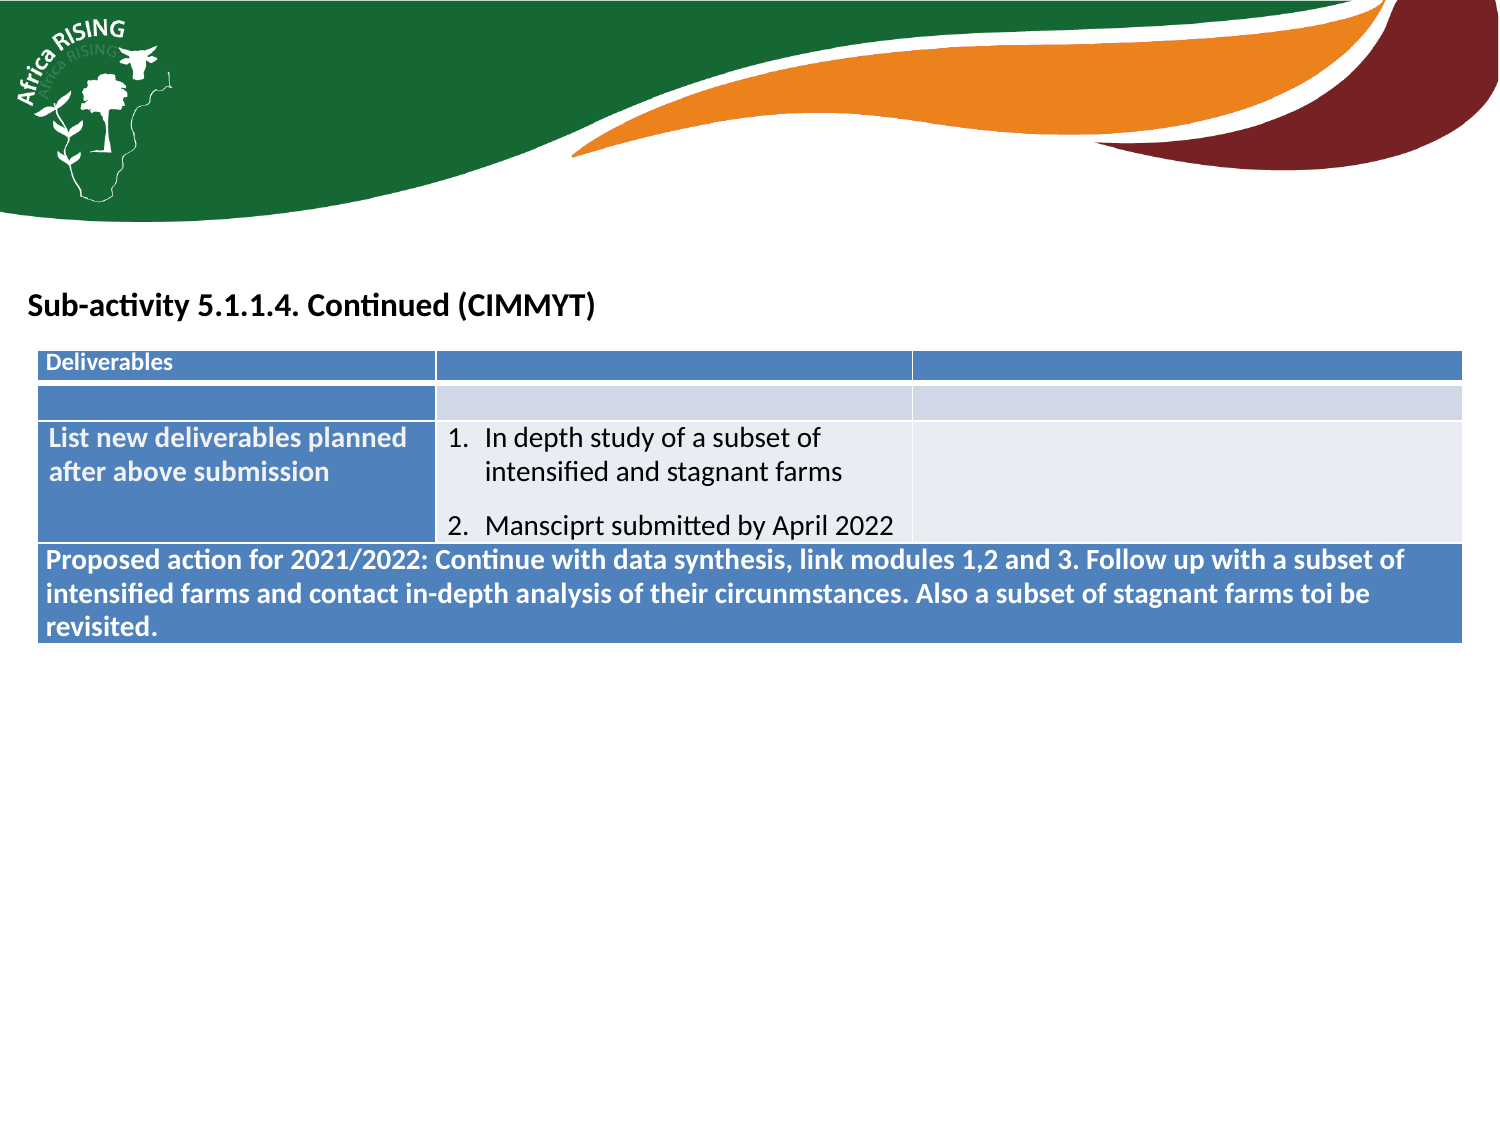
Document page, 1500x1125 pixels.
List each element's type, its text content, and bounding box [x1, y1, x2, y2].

table_cell List new deliverables planned after above submission [38, 422, 435, 542]
table_cell [437, 386, 912, 420]
table_cell [38, 386, 435, 420]
table_header [913, 351, 1462, 380]
table_cell [913, 386, 1462, 420]
table_header Deliverables [38, 351, 435, 380]
table_cell [913, 422, 1462, 542]
table_header [437, 351, 912, 380]
table_cell Proposed action for 2021/2022: Continue with data synthesis, link modules 1,2 and 3. Follow up with a subset of intensified farms and contact in-depth analysis of their circunmstances. Also a subset of stagnant farms toi be revisited. [38, 544, 1462, 643]
picture [0, 0, 1499, 222]
text_box Sub-activity 5.1.1.4. Continued (CIMMYT) [12, 275, 1475, 331]
table_cell In depth study of a subset of intensified and stagnant farms Mansciprt submitted by April 2022 [437, 422, 912, 542]
